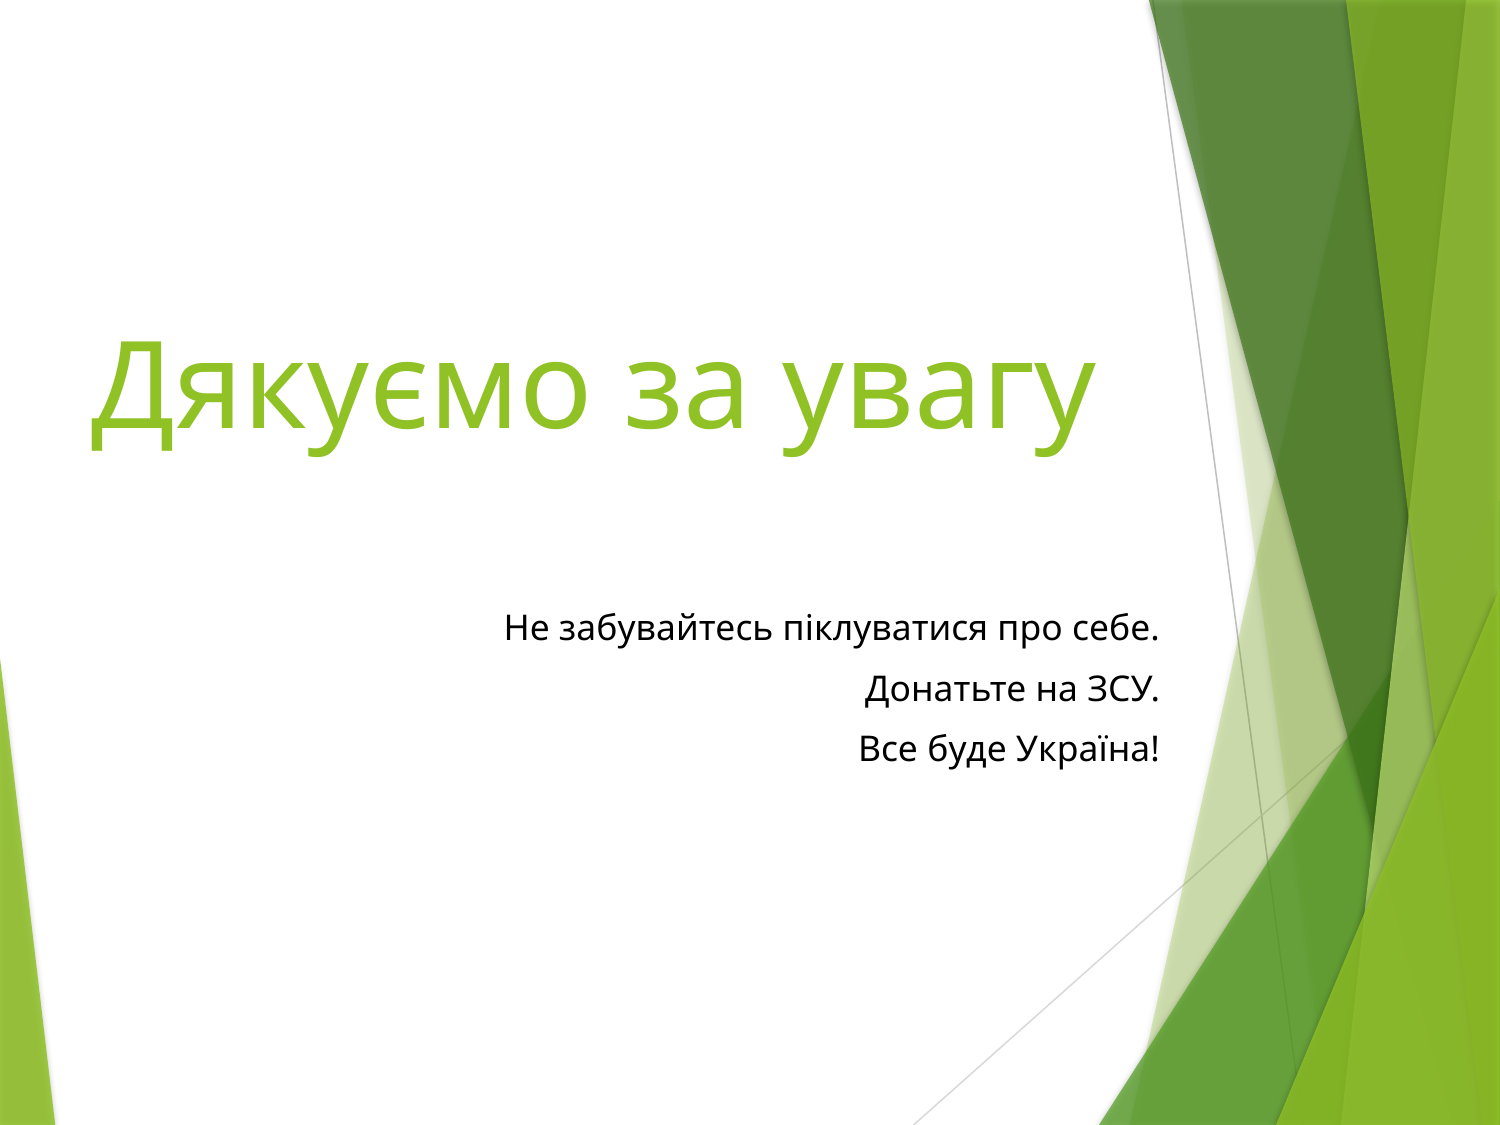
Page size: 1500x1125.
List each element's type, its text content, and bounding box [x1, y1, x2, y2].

title Дякуємо за увагу [76, 160, 1135, 461]
list Не забувайтесь піклуватися про себе. Донатьте на ЗСУ. Все буде Україна! [478, 597, 1176, 811]
